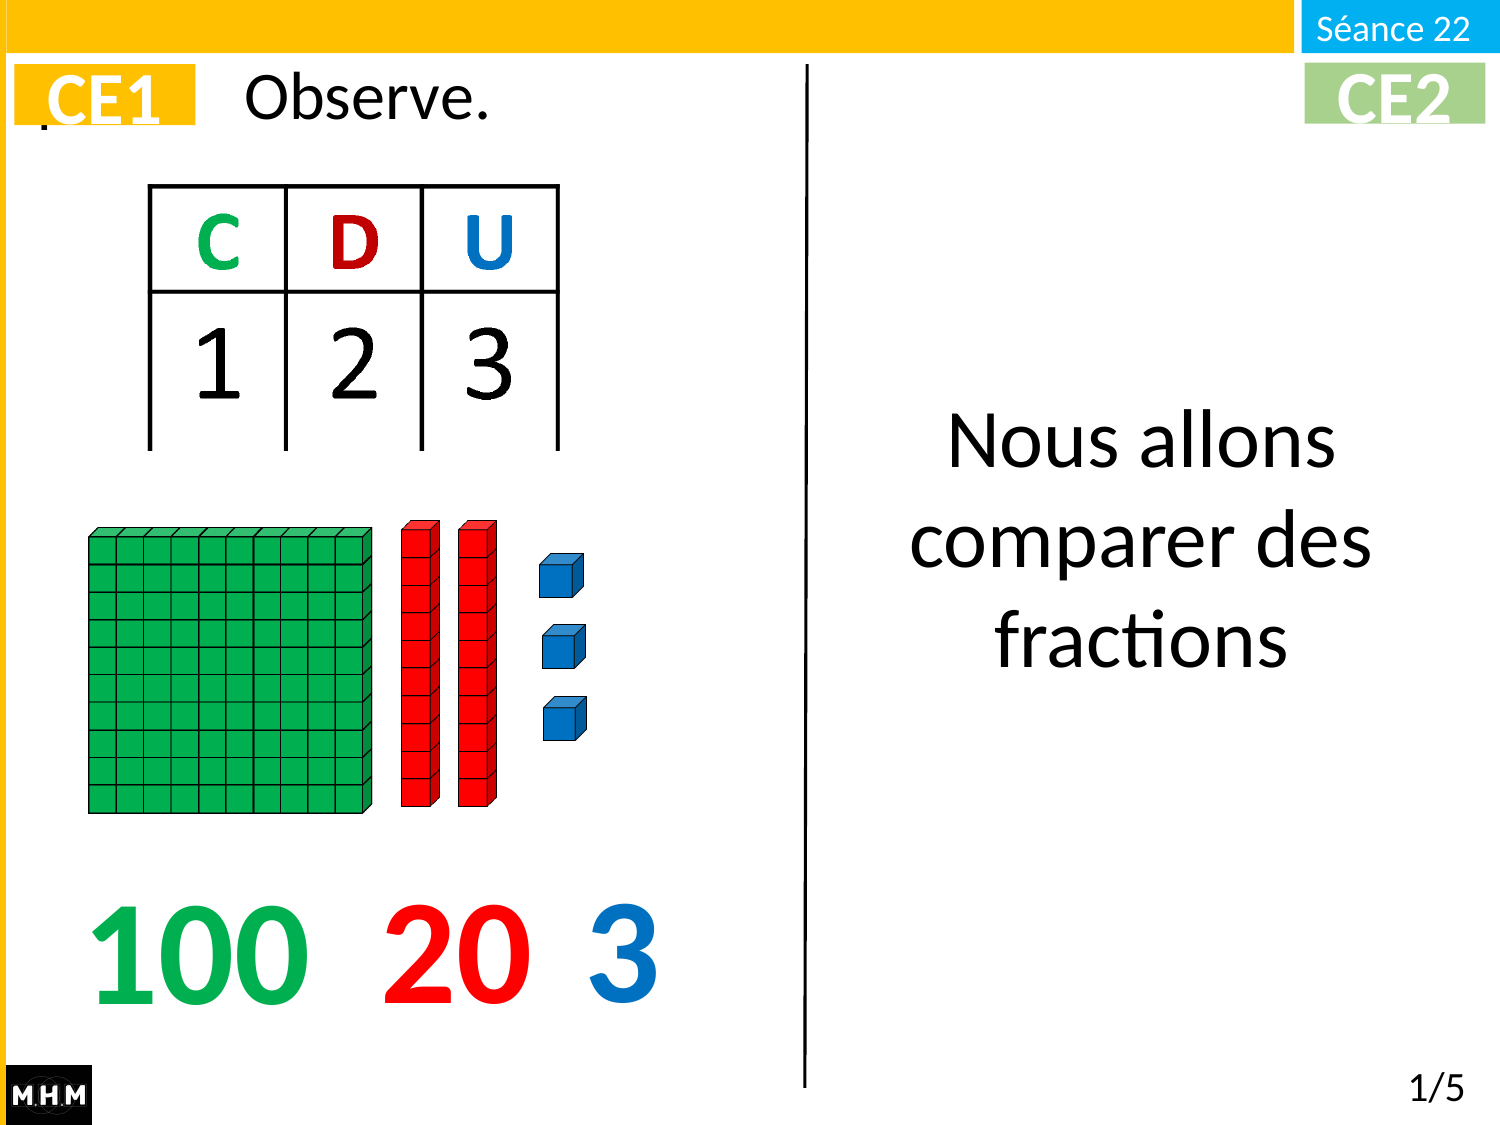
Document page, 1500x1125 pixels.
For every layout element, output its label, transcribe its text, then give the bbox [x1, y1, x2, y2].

picture [84, 524, 374, 816]
text_box CE1 [13, 63, 196, 126]
picture [536, 551, 586, 599]
text_box 3 [477, 844, 768, 1040]
picture [456, 518, 500, 810]
picture [6, 1065, 92, 1125]
picture [540, 694, 589, 742]
text_box Nous allons comparer des fractions [891, 376, 1392, 692]
text_box 100 [51, 847, 311, 1042]
picture [399, 518, 443, 810]
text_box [804, 63, 808, 1088]
picture [143, 178, 562, 451]
text_box 20 [311, 846, 602, 1042]
title Observe. [229, 52, 595, 142]
picture [539, 622, 588, 670]
text_box CE2 [1303, 62, 1487, 125]
list 1/5 [1373, 1057, 1500, 1119]
